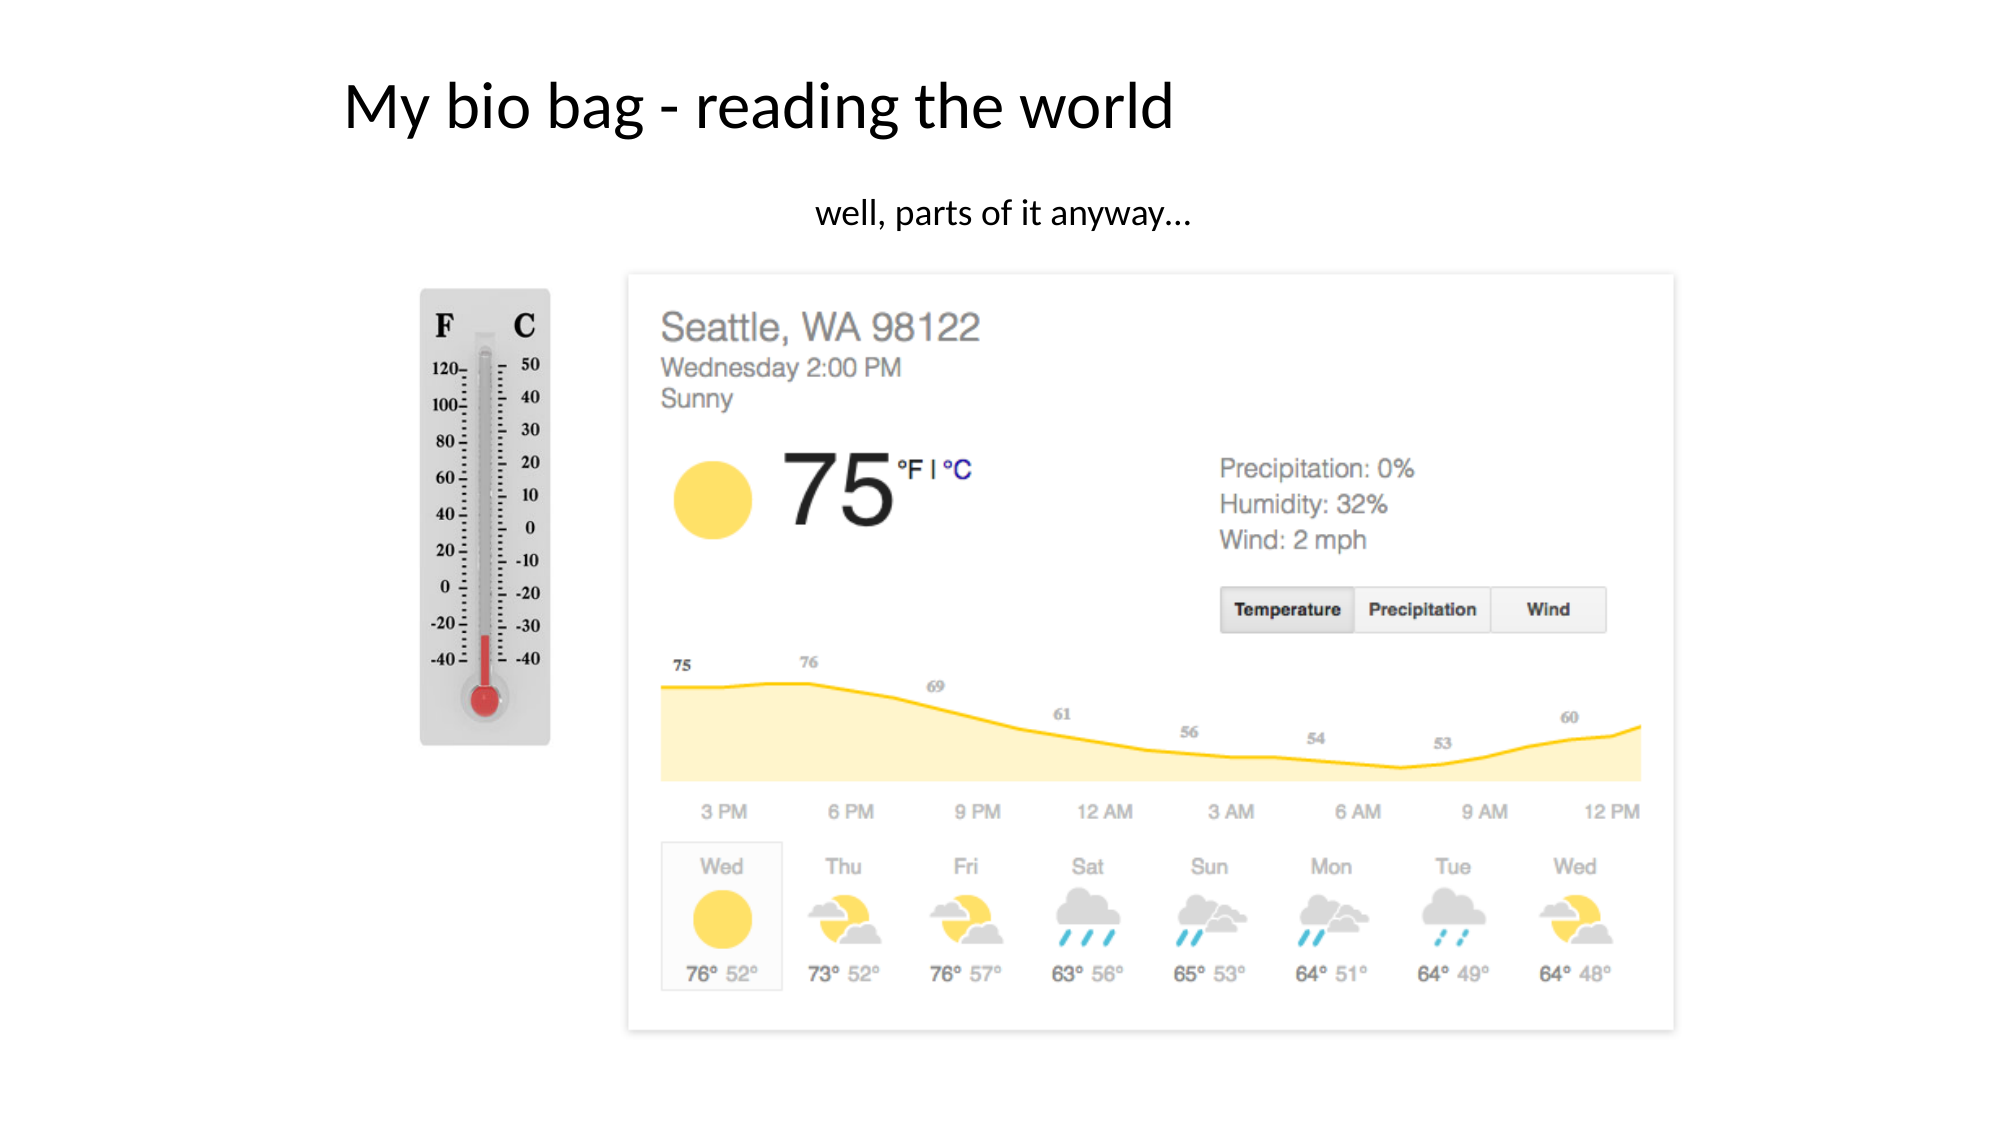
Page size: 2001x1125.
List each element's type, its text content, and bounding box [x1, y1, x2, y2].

text_box well, parts of it anyway… [800, 181, 1207, 241]
text_box My bio bag - reading the world [328, 54, 1207, 149]
picture [282, 260, 1682, 1040]
